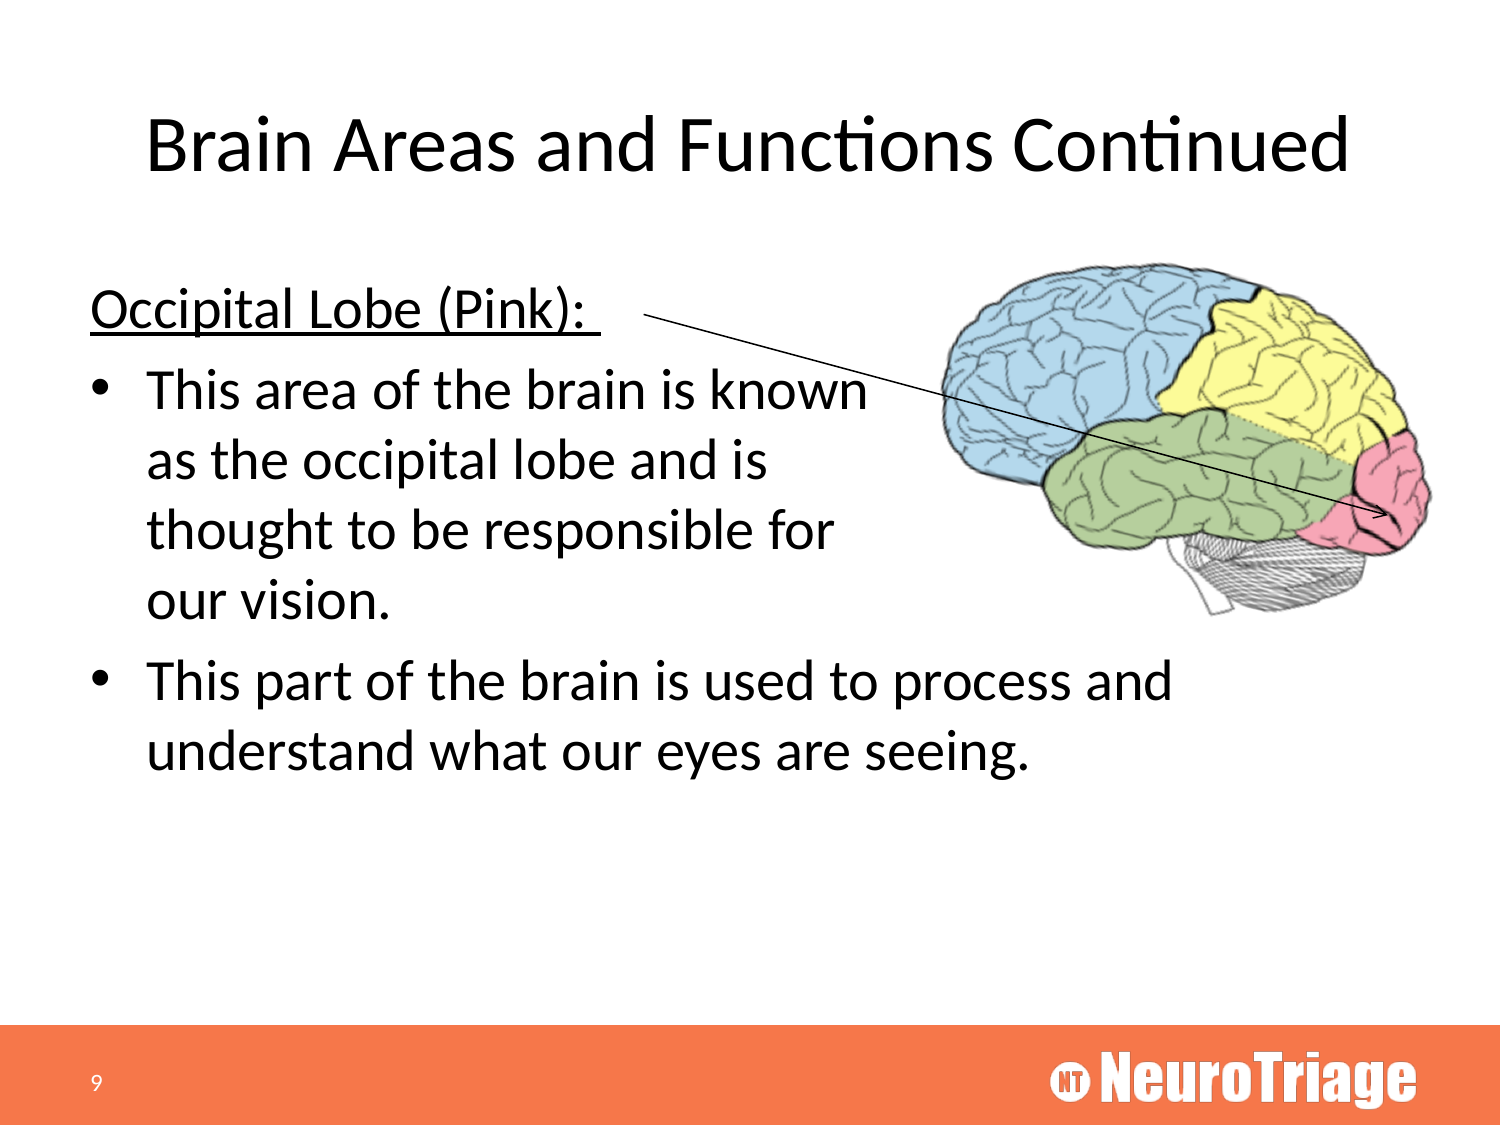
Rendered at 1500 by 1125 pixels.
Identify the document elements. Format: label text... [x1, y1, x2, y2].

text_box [643, 314, 1389, 516]
slide_number 9 [75, 1051, 425, 1112]
title Brain Areas and Functions Continued [75, 45, 1425, 233]
list Occipital Lobe (Pink): This area of the brain is known as the occipital lobe and is thought to be responsible for our vision. This part of the brain is used to process and understand what our eyes are seeing. [75, 262, 1425, 1005]
picture [883, 186, 1499, 675]
picture [1037, 1030, 1425, 1125]
